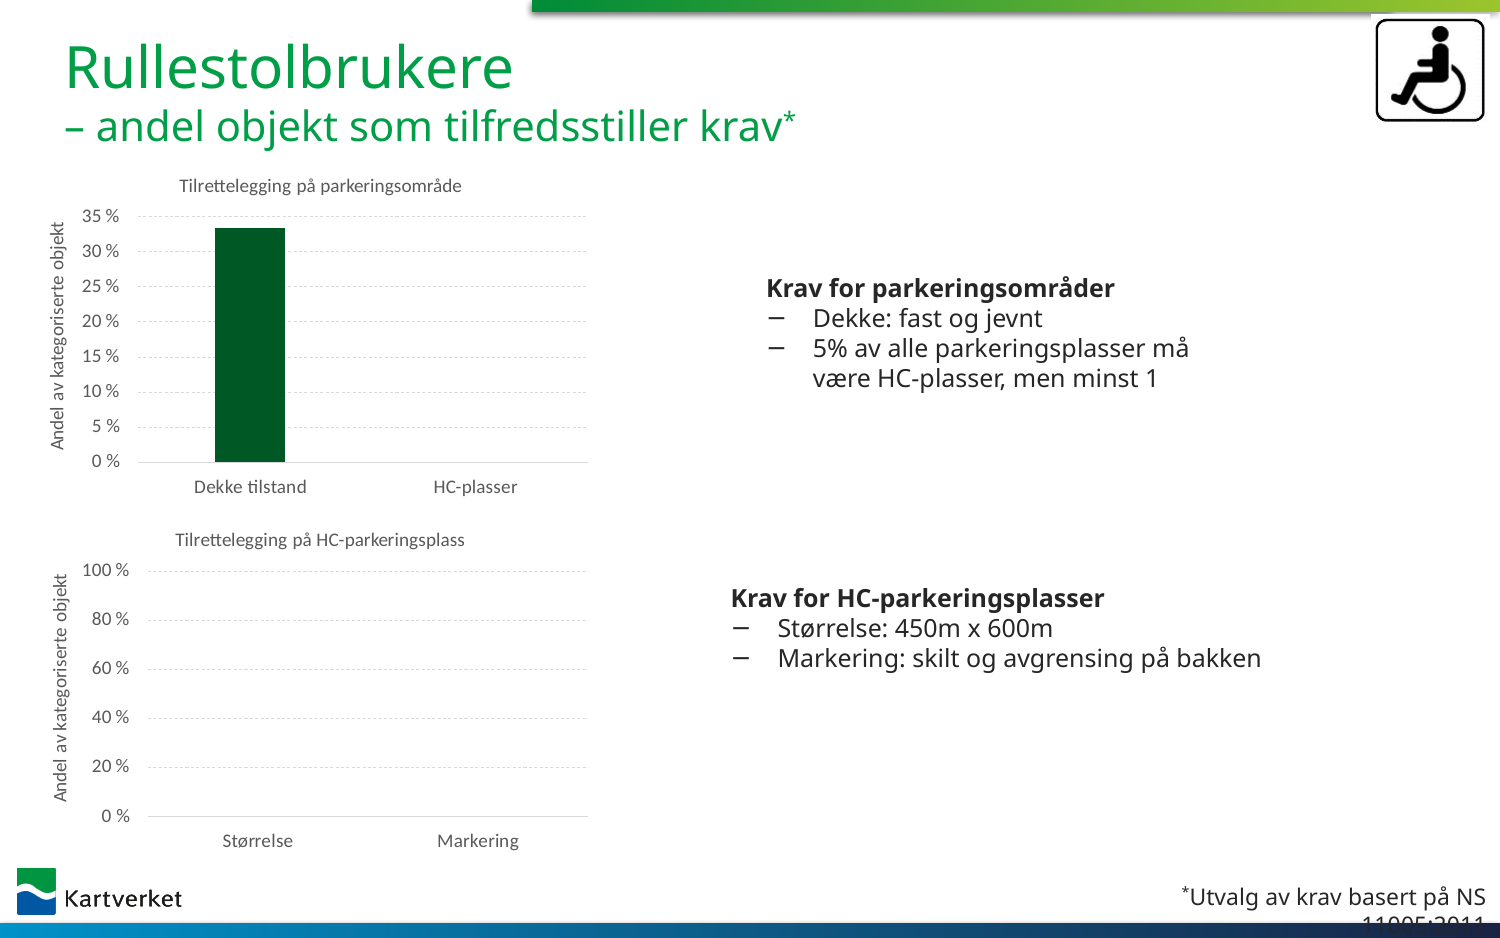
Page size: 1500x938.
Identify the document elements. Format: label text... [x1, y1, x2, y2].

text_box Rullestolbrukere – andel objekt som tilfredsstiller krav* [49, 23, 1431, 158]
picture [41, 520, 599, 859]
picture [1371, 13, 1491, 127]
text_box *Utvalg av krav basert på NS 11005:2011 [1068, 873, 1500, 938]
text_box Krav for parkeringsområder Dekke: fast og jevnt 5% av alle parkeringsplasser må være HC-plasser, men minst 1 [751, 264, 1232, 400]
text_box Krav for HC-parkeringsplasser Størrelse: 450m x 600m Markering: skilt og avgrensing på bakken [715, 574, 1278, 680]
picture [41, 166, 599, 505]
